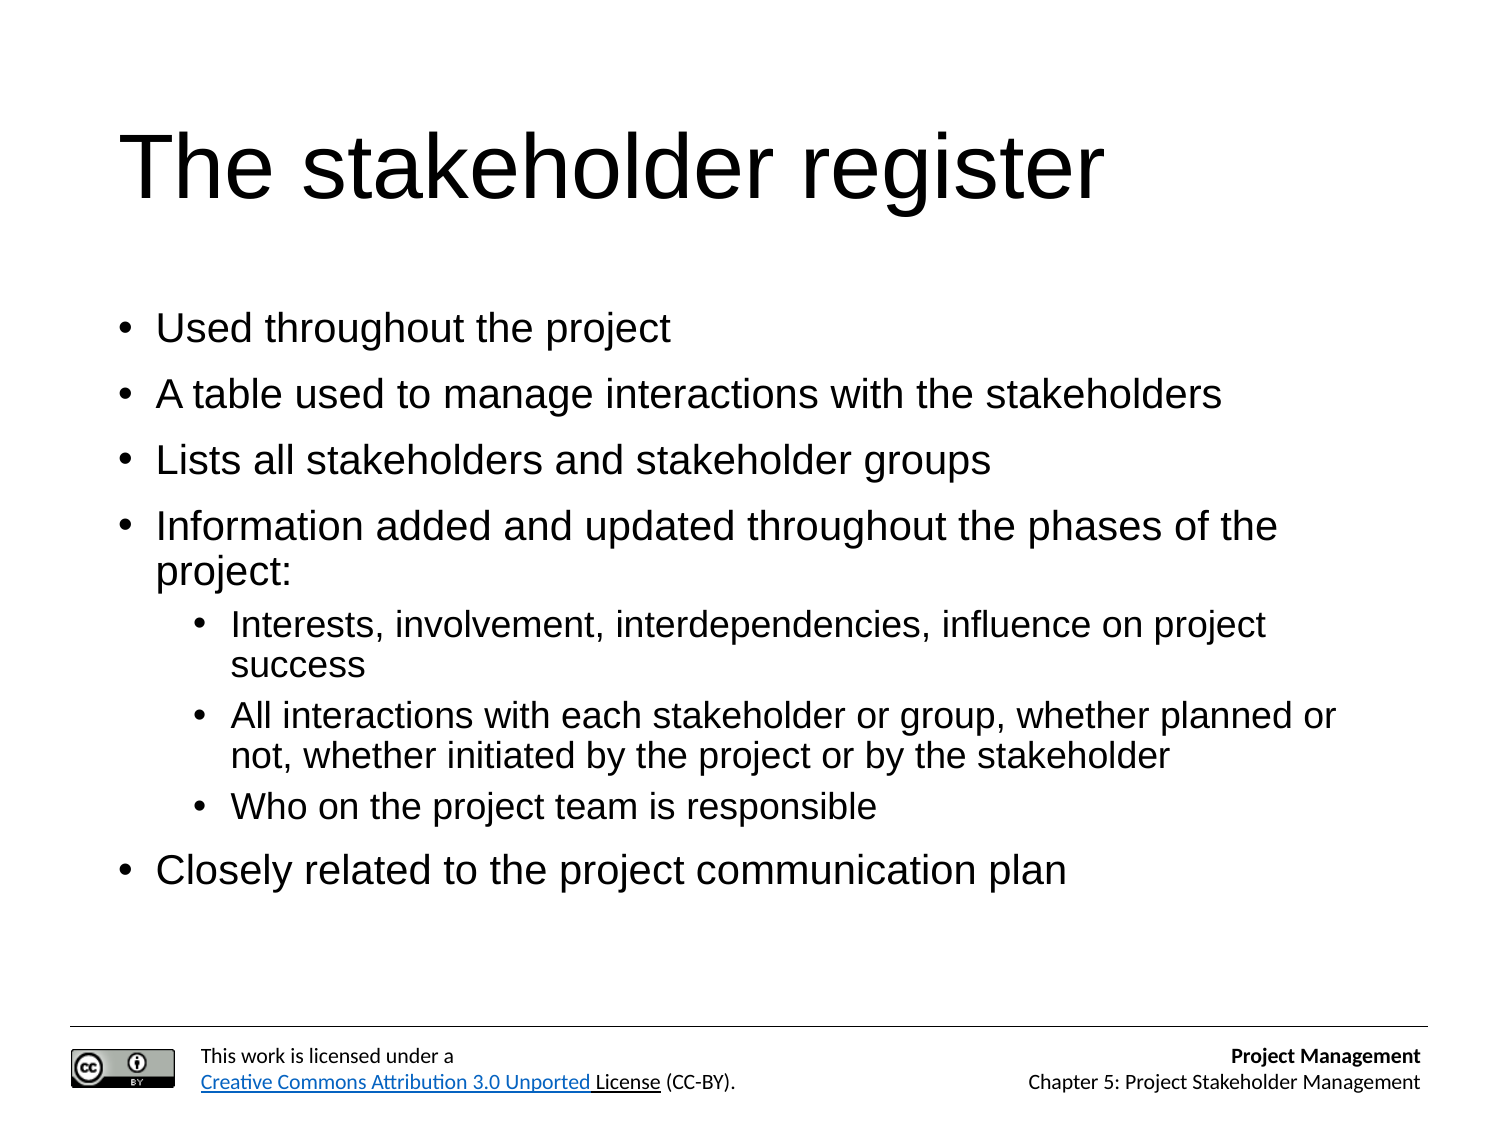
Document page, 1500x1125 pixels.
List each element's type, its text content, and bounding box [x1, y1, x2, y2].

picture [71, 1049, 175, 1088]
list Used throughout the project A table used to manage interactions with the stakeholders Lists all stakeholders and stakeholder groups Information added and updated throughout the phases of the project: Interests, involvement, interdependencies, influence on project success All interactions with each stakeholder or group, whether planned or not, whether initiated by the project or by the stakeholder Who on the project team is responsible Closely related to the project communication plan [103, 299, 1397, 1014]
title The stakeholder register [103, 59, 1397, 278]
